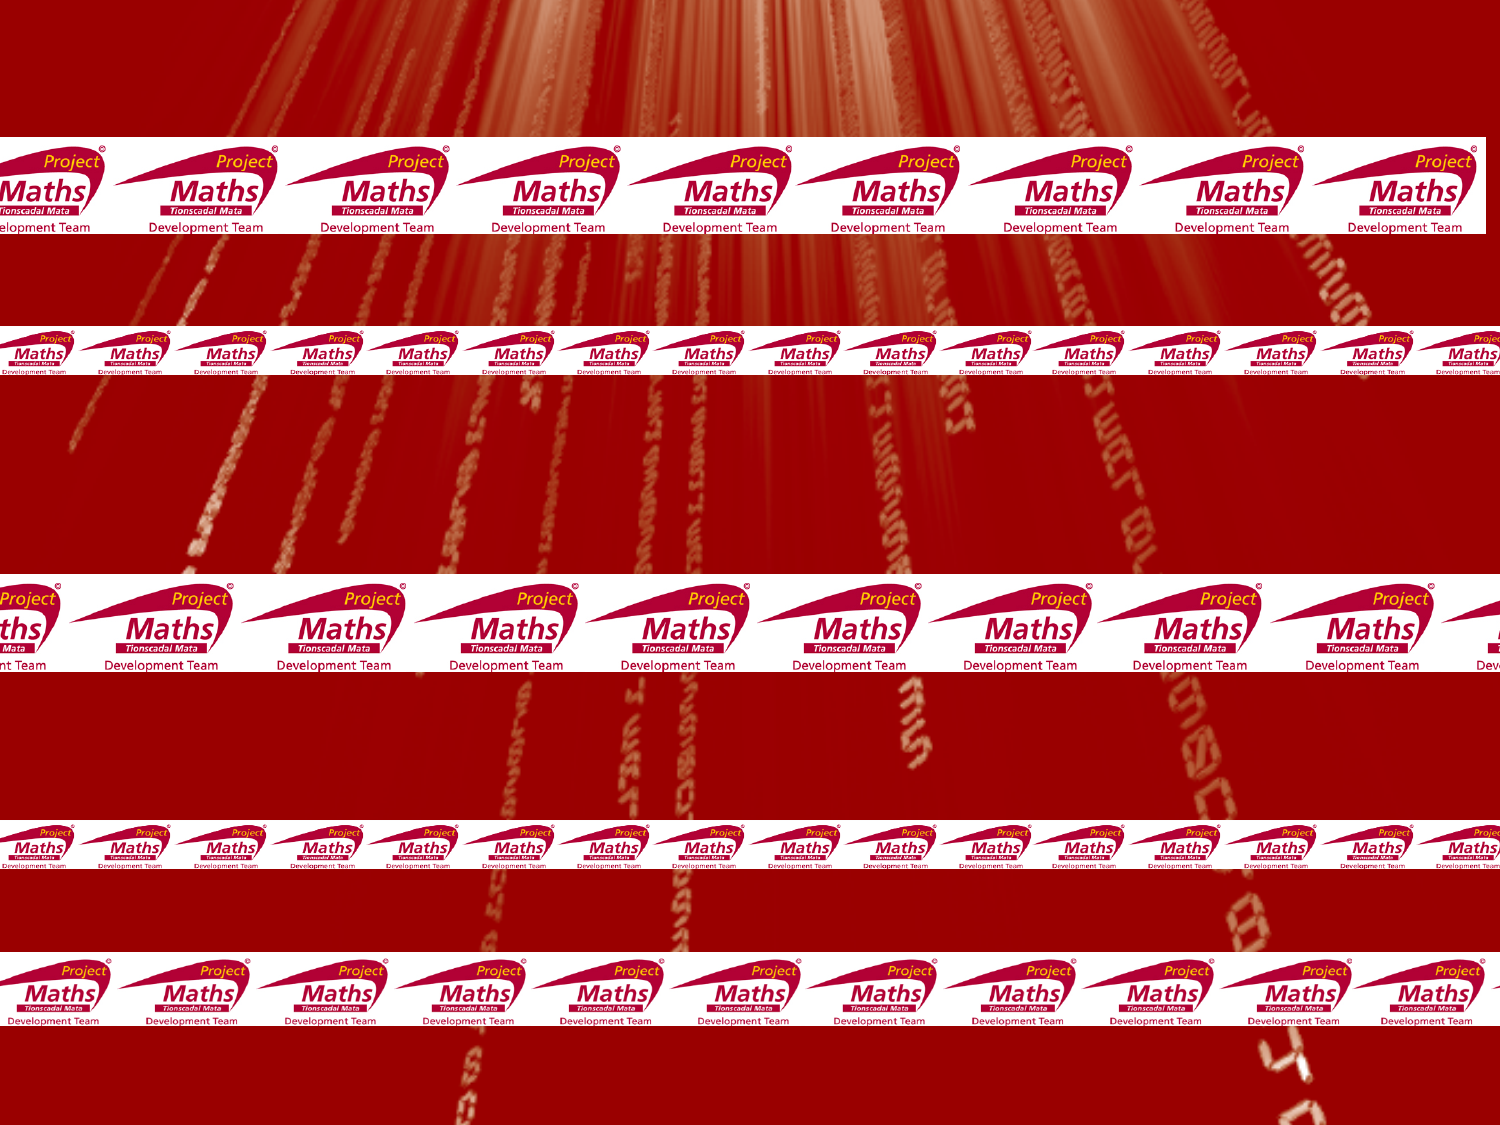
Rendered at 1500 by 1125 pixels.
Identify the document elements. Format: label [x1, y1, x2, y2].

picture [0, 0, 1500, 325]
text_box [0, 325, 1500, 375]
text_box [0, 573, 1500, 672]
picture [0, 672, 1500, 820]
picture [0, 1026, 1500, 1125]
picture [0, 870, 1500, 951]
text_box [0, 951, 1500, 1026]
picture [0, 375, 1500, 573]
text_box [0, 820, 1500, 870]
text_box [0, 136, 1486, 235]
